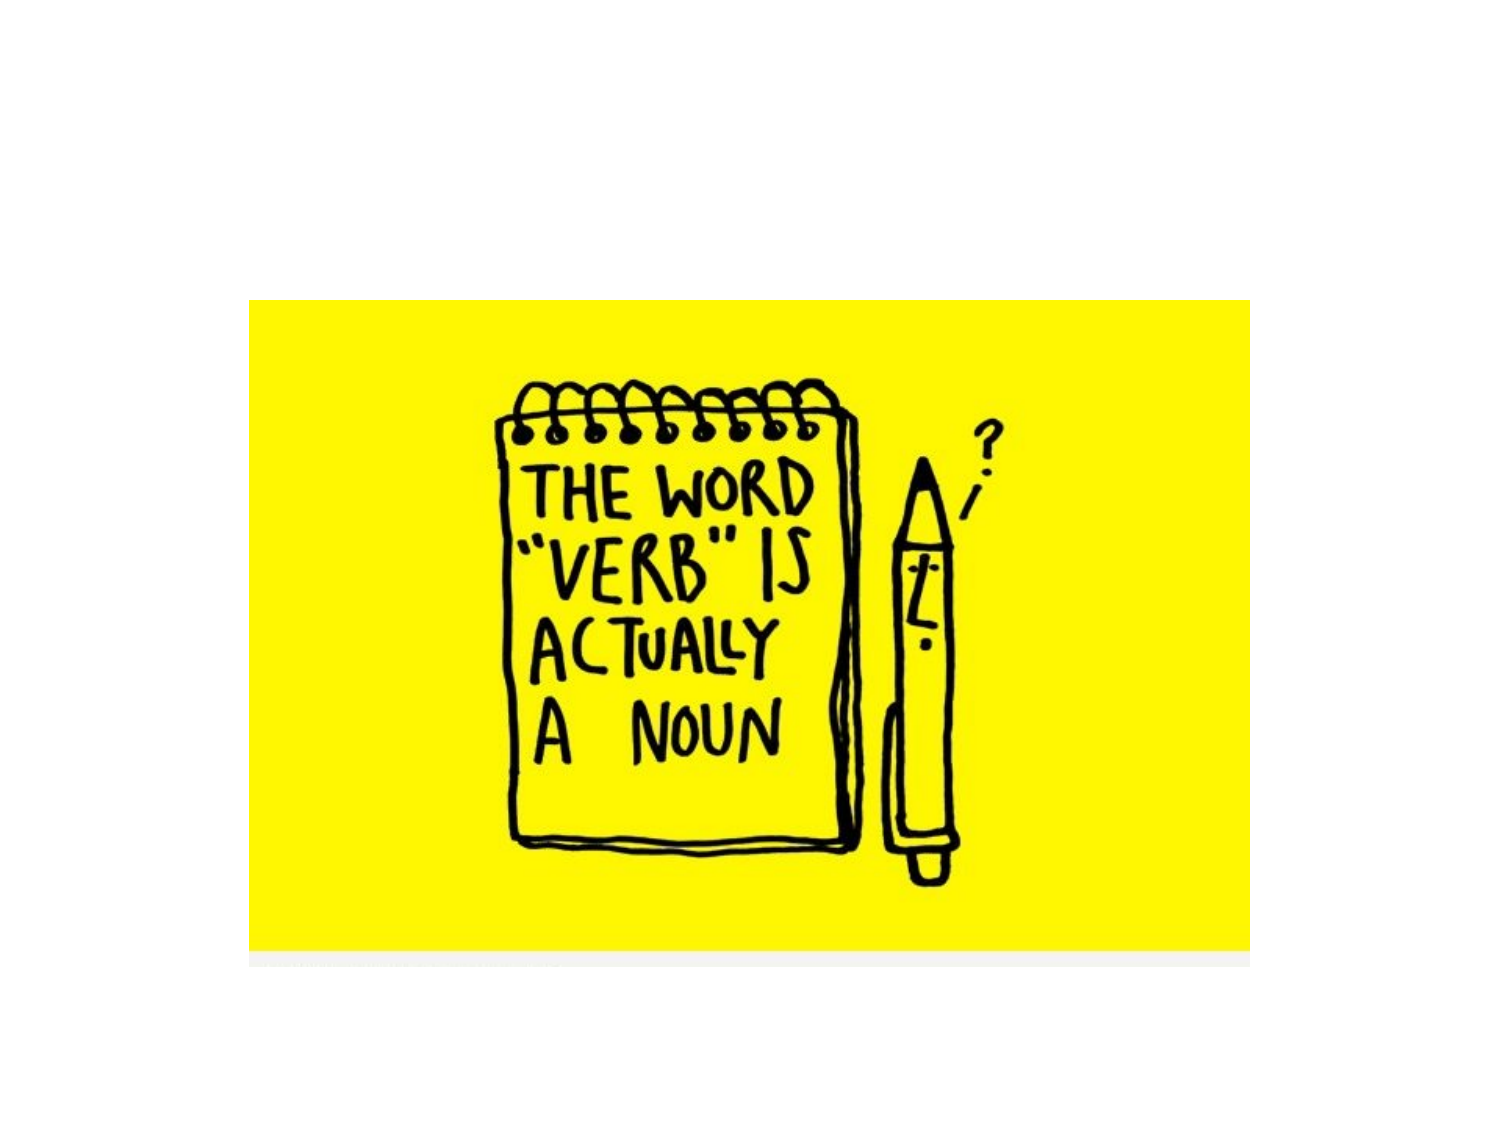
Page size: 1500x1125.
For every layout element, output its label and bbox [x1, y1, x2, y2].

list [249, 300, 1251, 967]
